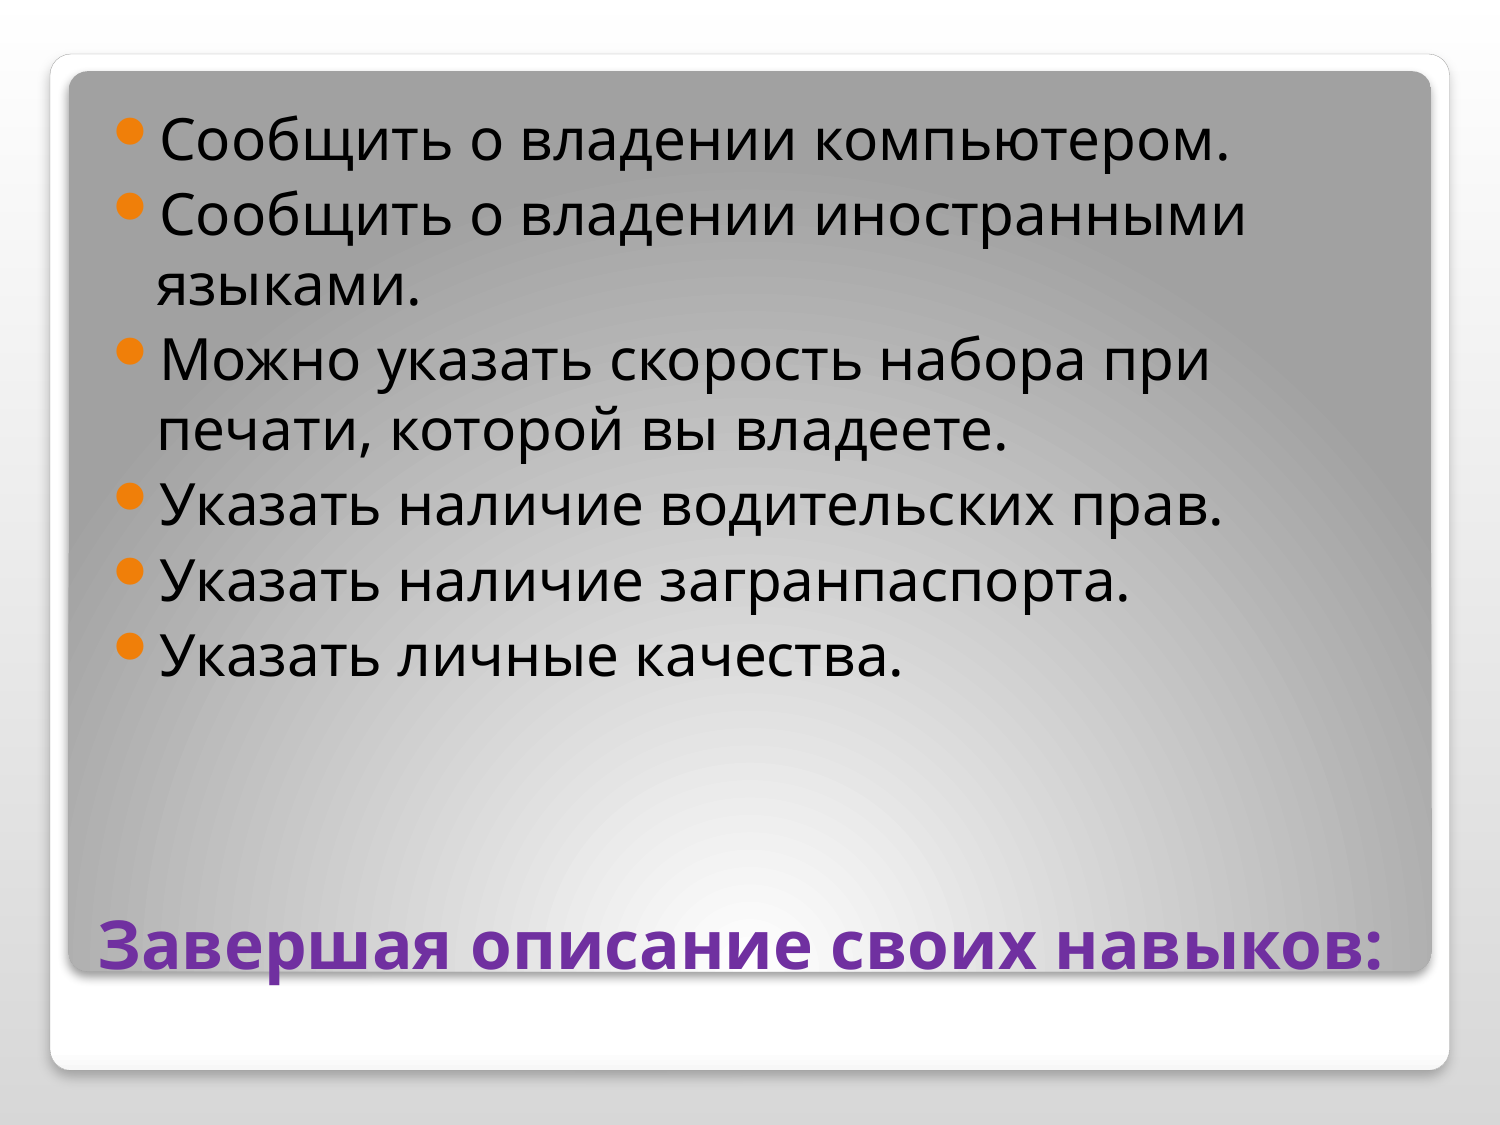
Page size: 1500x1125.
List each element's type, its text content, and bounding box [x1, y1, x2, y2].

list Сообщить о владении компьютером. Сообщить о владении иностранными языками. Можно указать скорость набора при печати, которой вы владеете. Указать наличие водительских прав. Указать наличие загранпаспорта. Указать личные качества. [82, 86, 1425, 774]
title Завершая описание своих навыков: [82, 817, 1425, 990]
